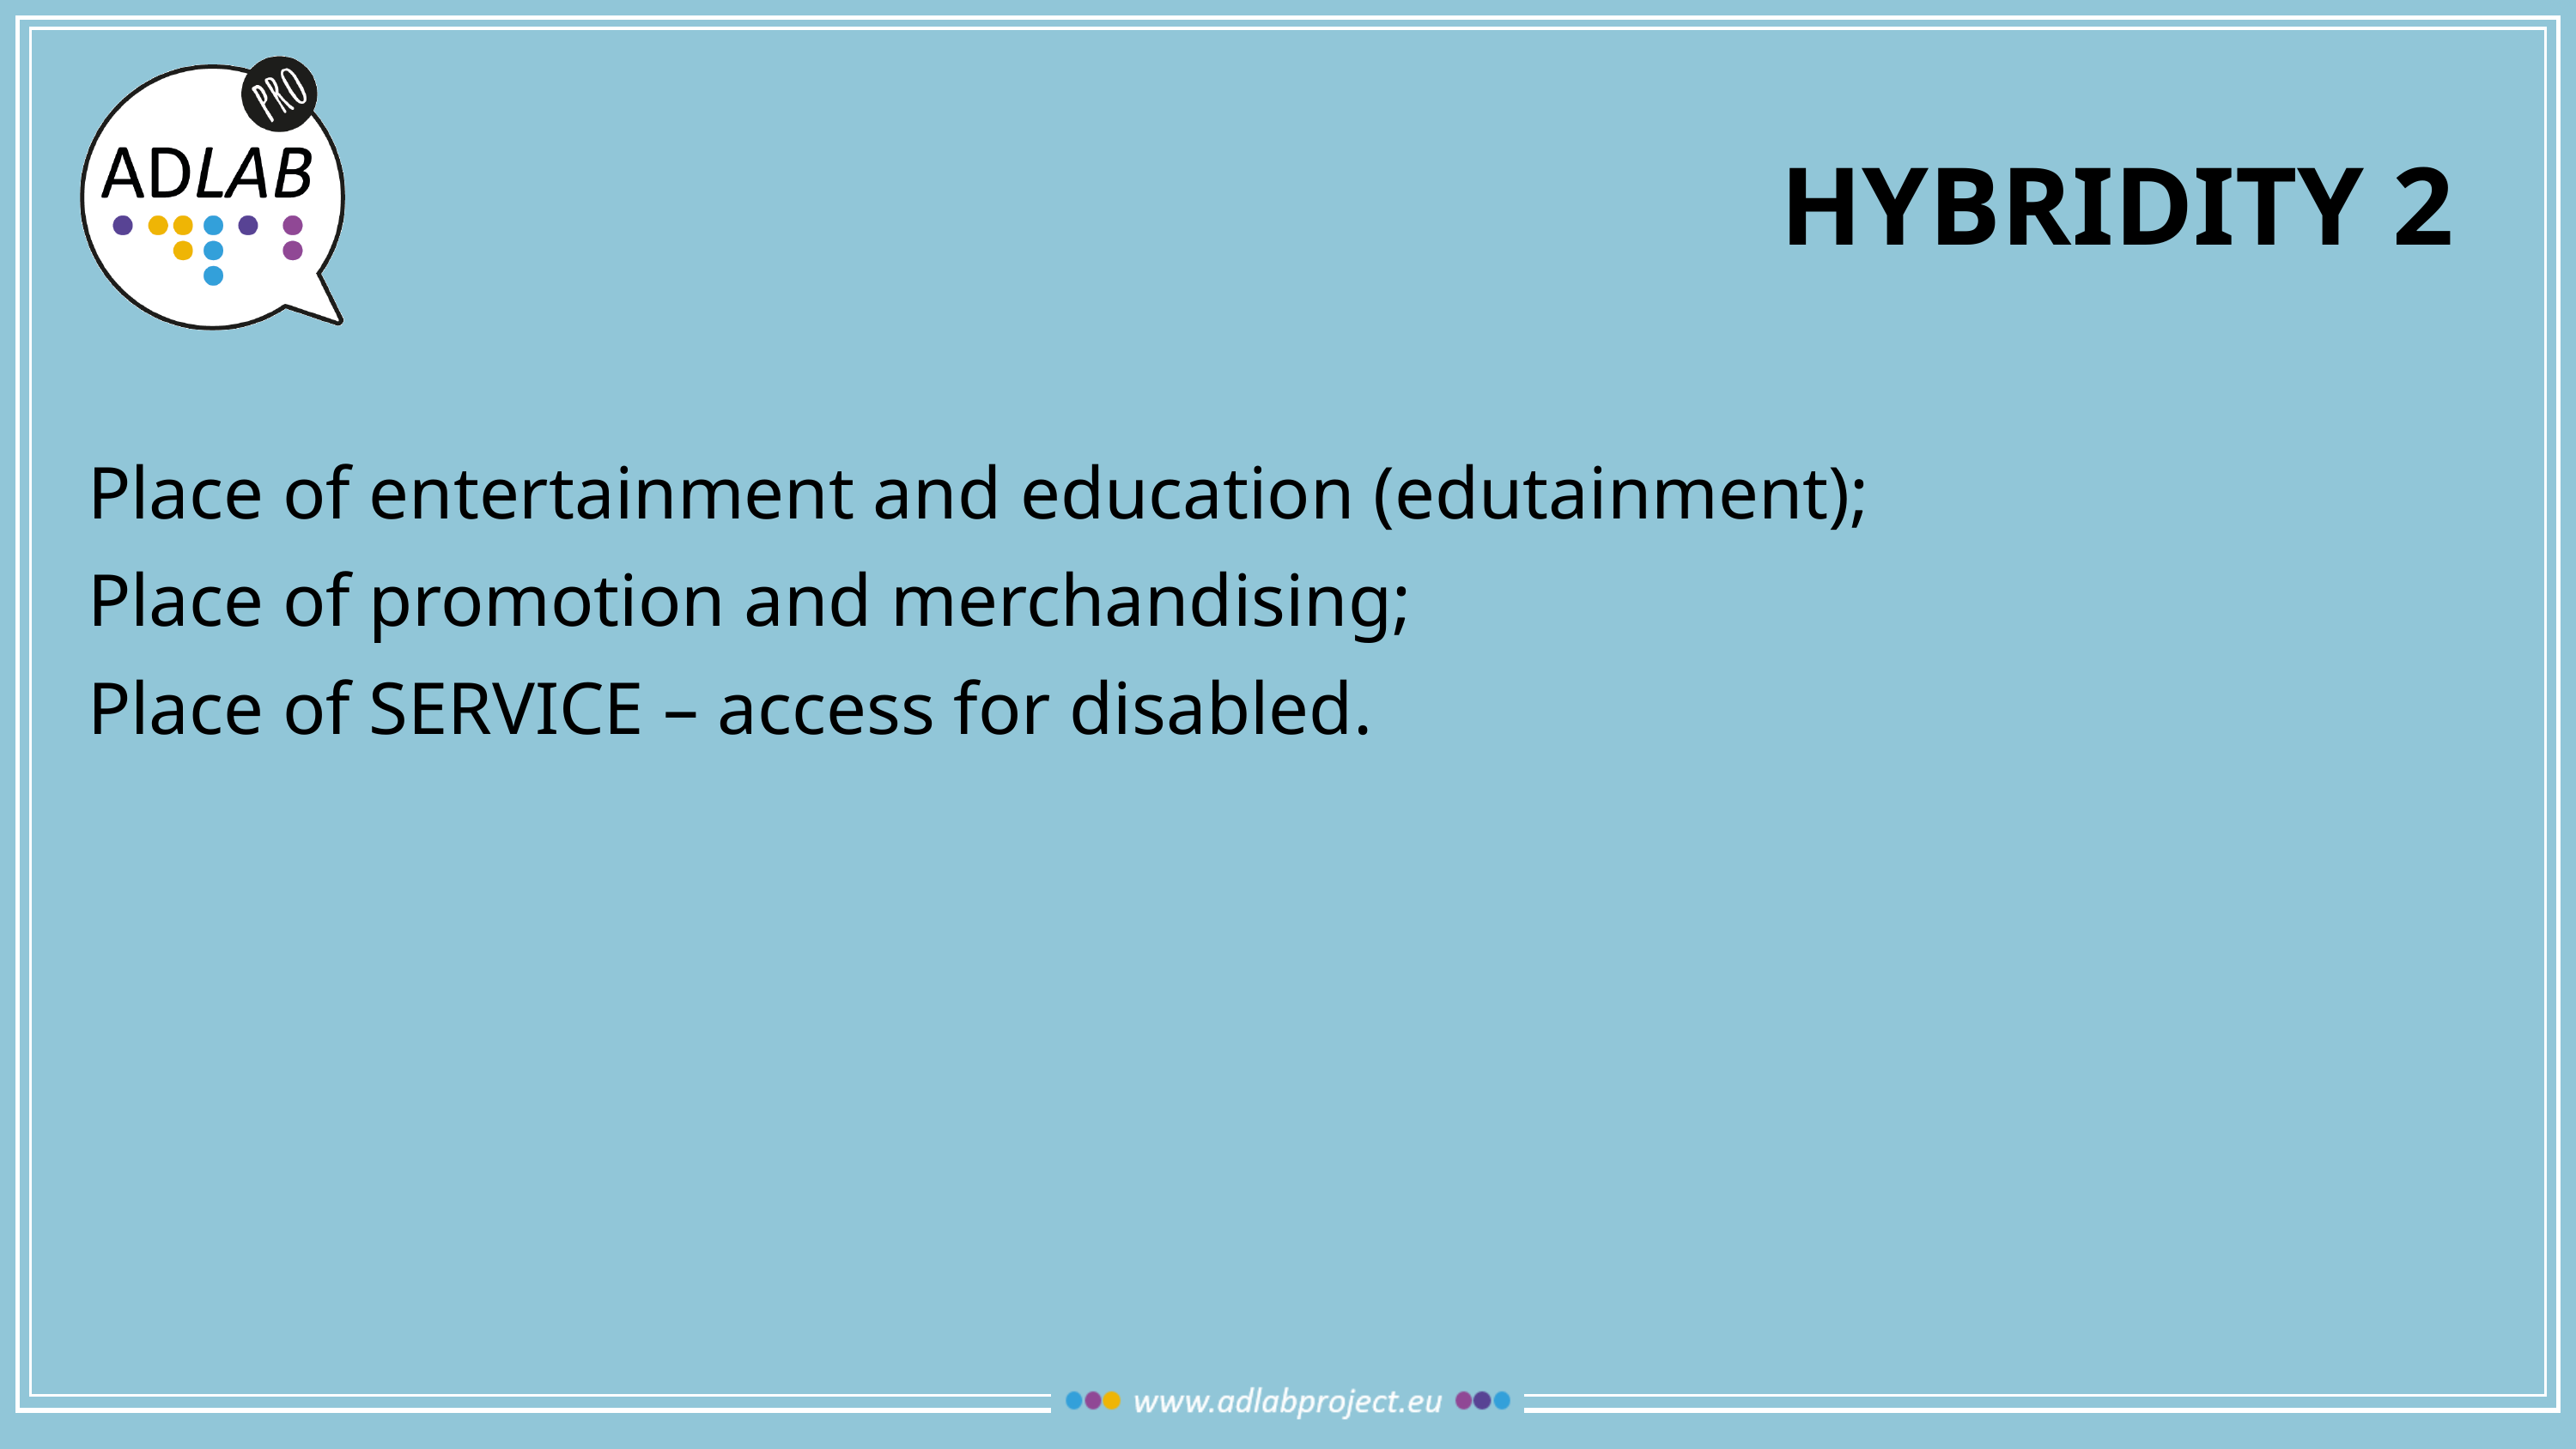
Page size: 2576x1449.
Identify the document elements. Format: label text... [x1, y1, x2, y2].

picture [72, 49, 353, 330]
title Hybridity 2 [384, 70, 2467, 351]
list Place of entertainment and education (edutainment); Place of promotion and merchandising; Place of SERVICE – access for disabled. [75, 440, 2501, 1122]
picture [1051, 1378, 1524, 1429]
